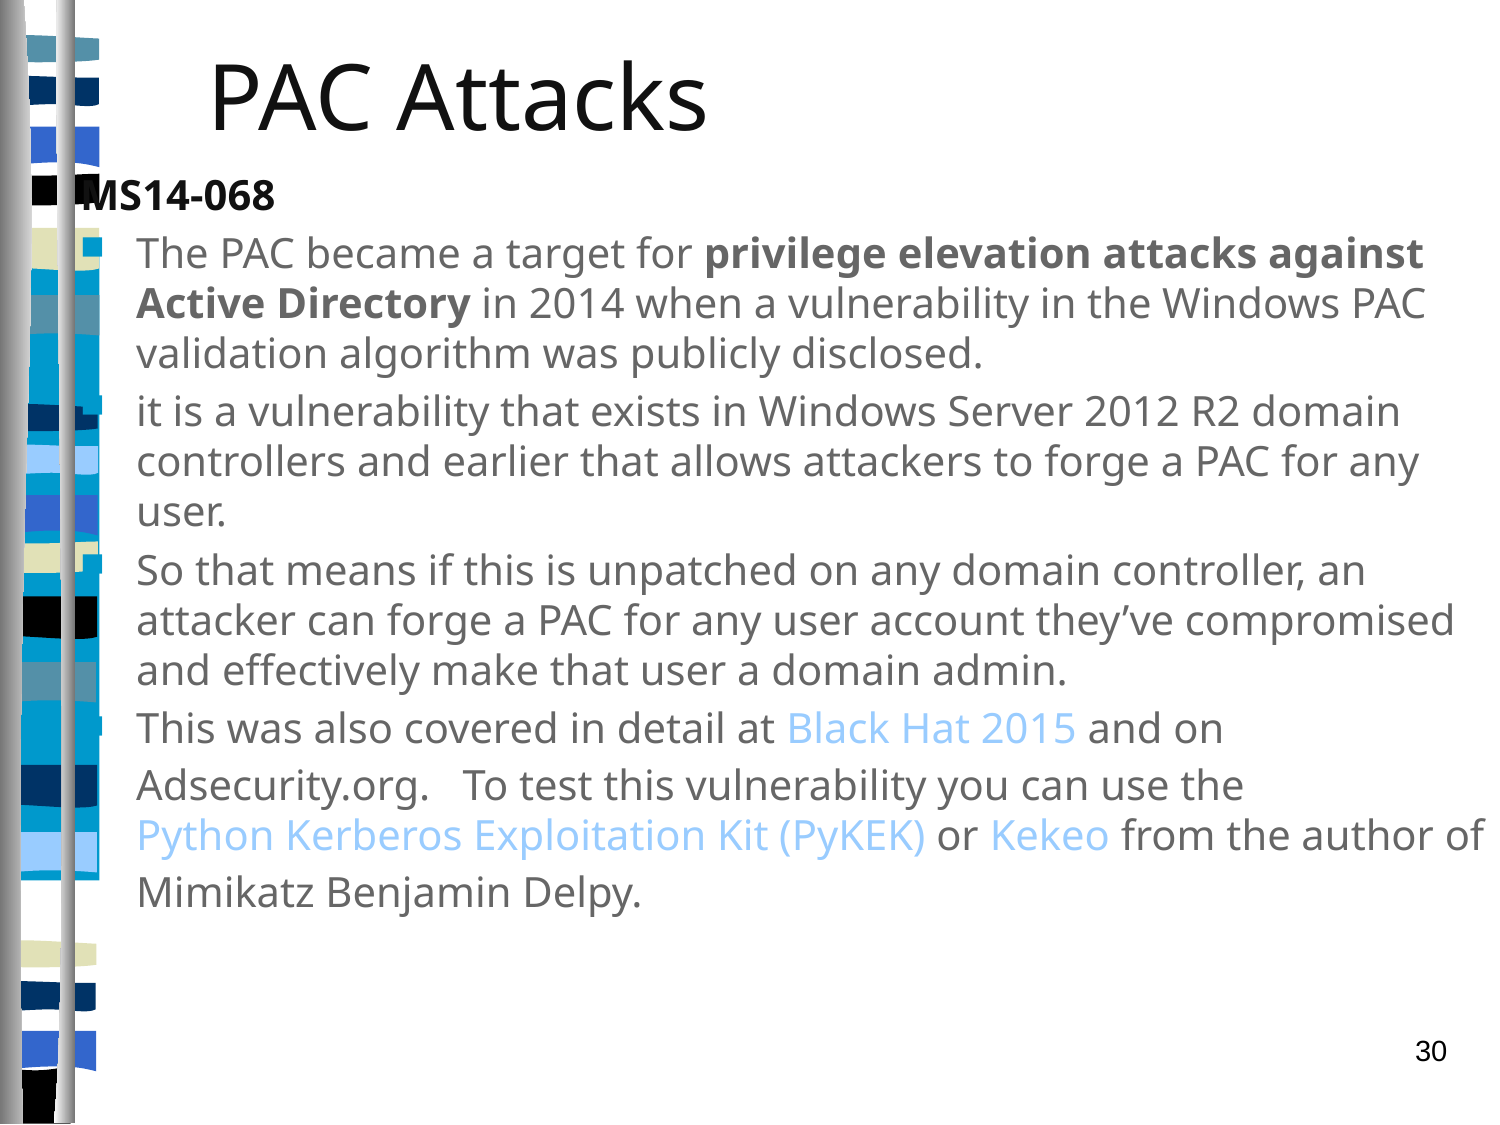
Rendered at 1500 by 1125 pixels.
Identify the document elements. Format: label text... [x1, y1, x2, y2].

title PAC Attacks [192, 0, 1468, 160]
list MS14-068 The PAC became a target for privilege elevation attacks against Active Directory in 2014 when a vulnerability in the Windows PAC validation algorithm was publicly disclosed. it is a vulnerability that exists in Windows Server 2012 R2 domain controllers and earlier that allows attackers to forge a PAC for any user. So that means if this is unpatched on any domain controller, an attacker can forge a PAC for any user account they’ve compromised and effectively make that user a domain admin. This was also covered in detail at Black Hat 2015 and on Adsecurity.org. To test this vulnerability you can use the Python Kerberos Exploitation Kit (PyKEK) or Kekeo from the author of Mimikatz Benjamin Delpy. [64, 160, 1500, 1125]
slide_number 30 [1149, 1024, 1463, 1101]
